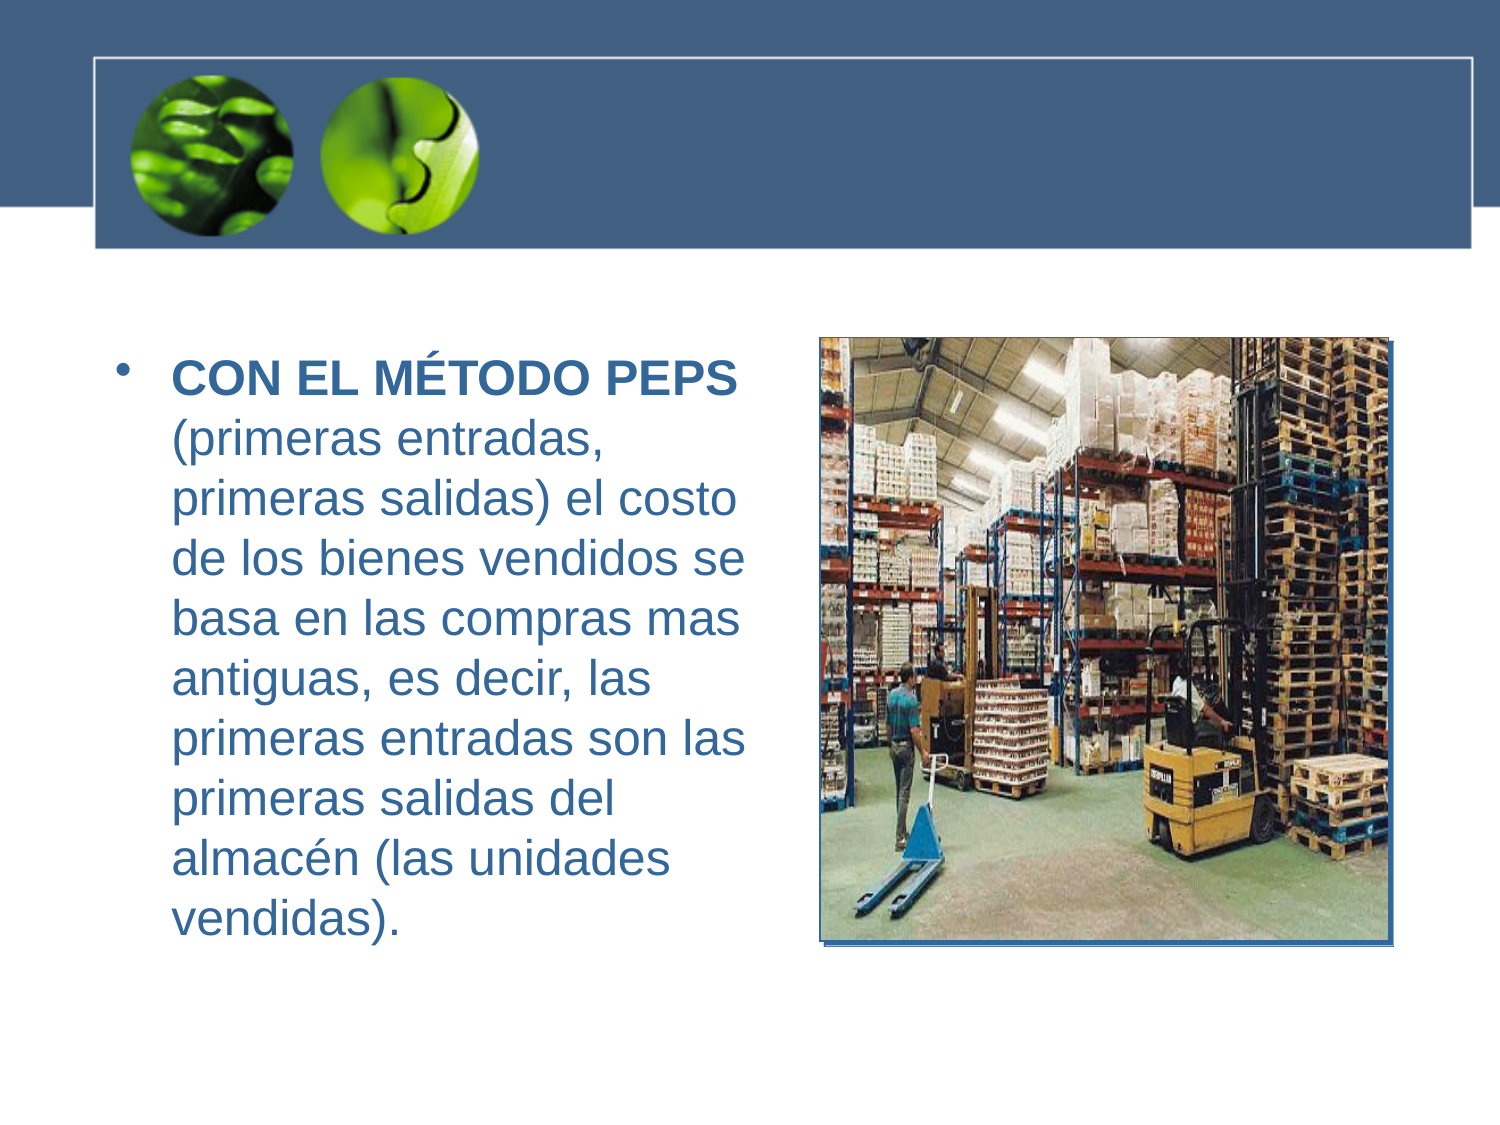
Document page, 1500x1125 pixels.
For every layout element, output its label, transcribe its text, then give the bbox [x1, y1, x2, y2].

list CON EL MÉTODO PEPS (primeras entradas, primeras salidas) el costo de los bienes vendidos se basa en las compras mas antiguas, es decir, las primeras entradas son las primeras salidas del almacén (las unidades vendidas). [99, 338, 809, 988]
picture [0, 0, 1500, 1125]
